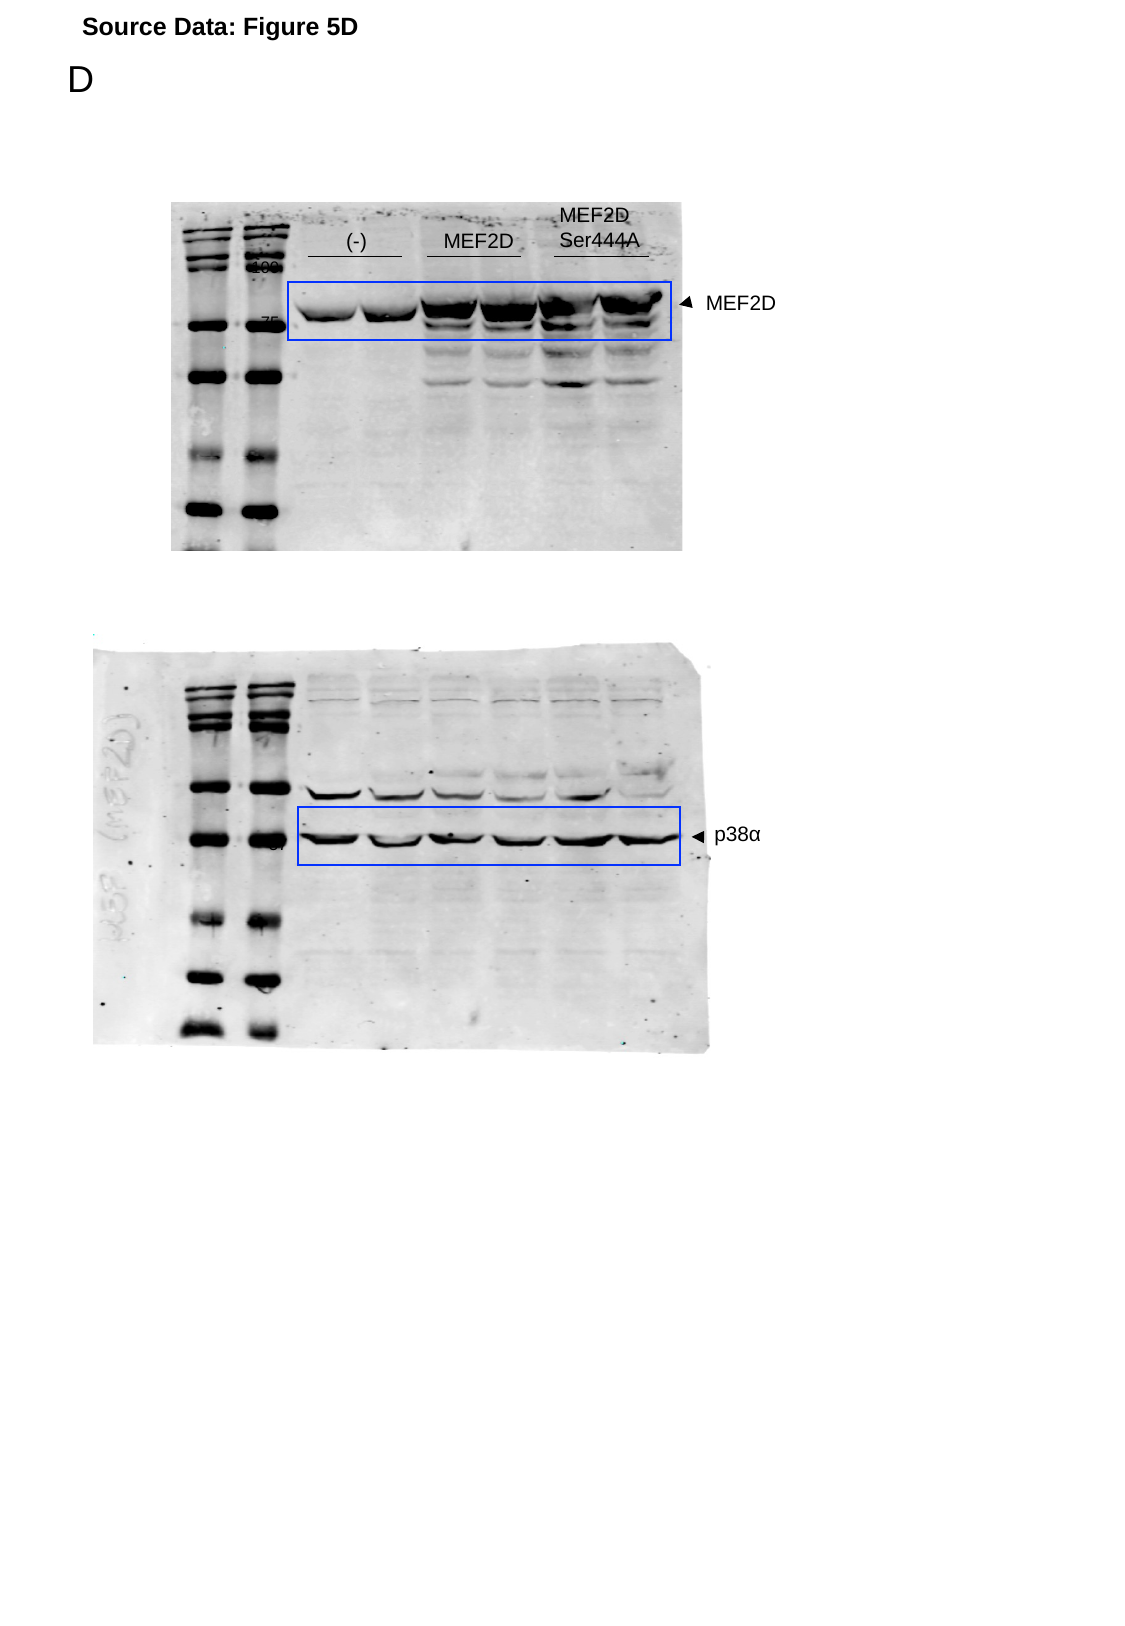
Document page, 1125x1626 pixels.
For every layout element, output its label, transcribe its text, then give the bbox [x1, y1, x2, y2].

picture [89, 624, 745, 1116]
text_box p38α [745, 812, 782, 853]
text_box MEF2D [691, 282, 793, 322]
text_box D [52, 47, 110, 108]
text_box Source Data: Figure 5D [67, 3, 375, 48]
picture [166, 194, 683, 551]
